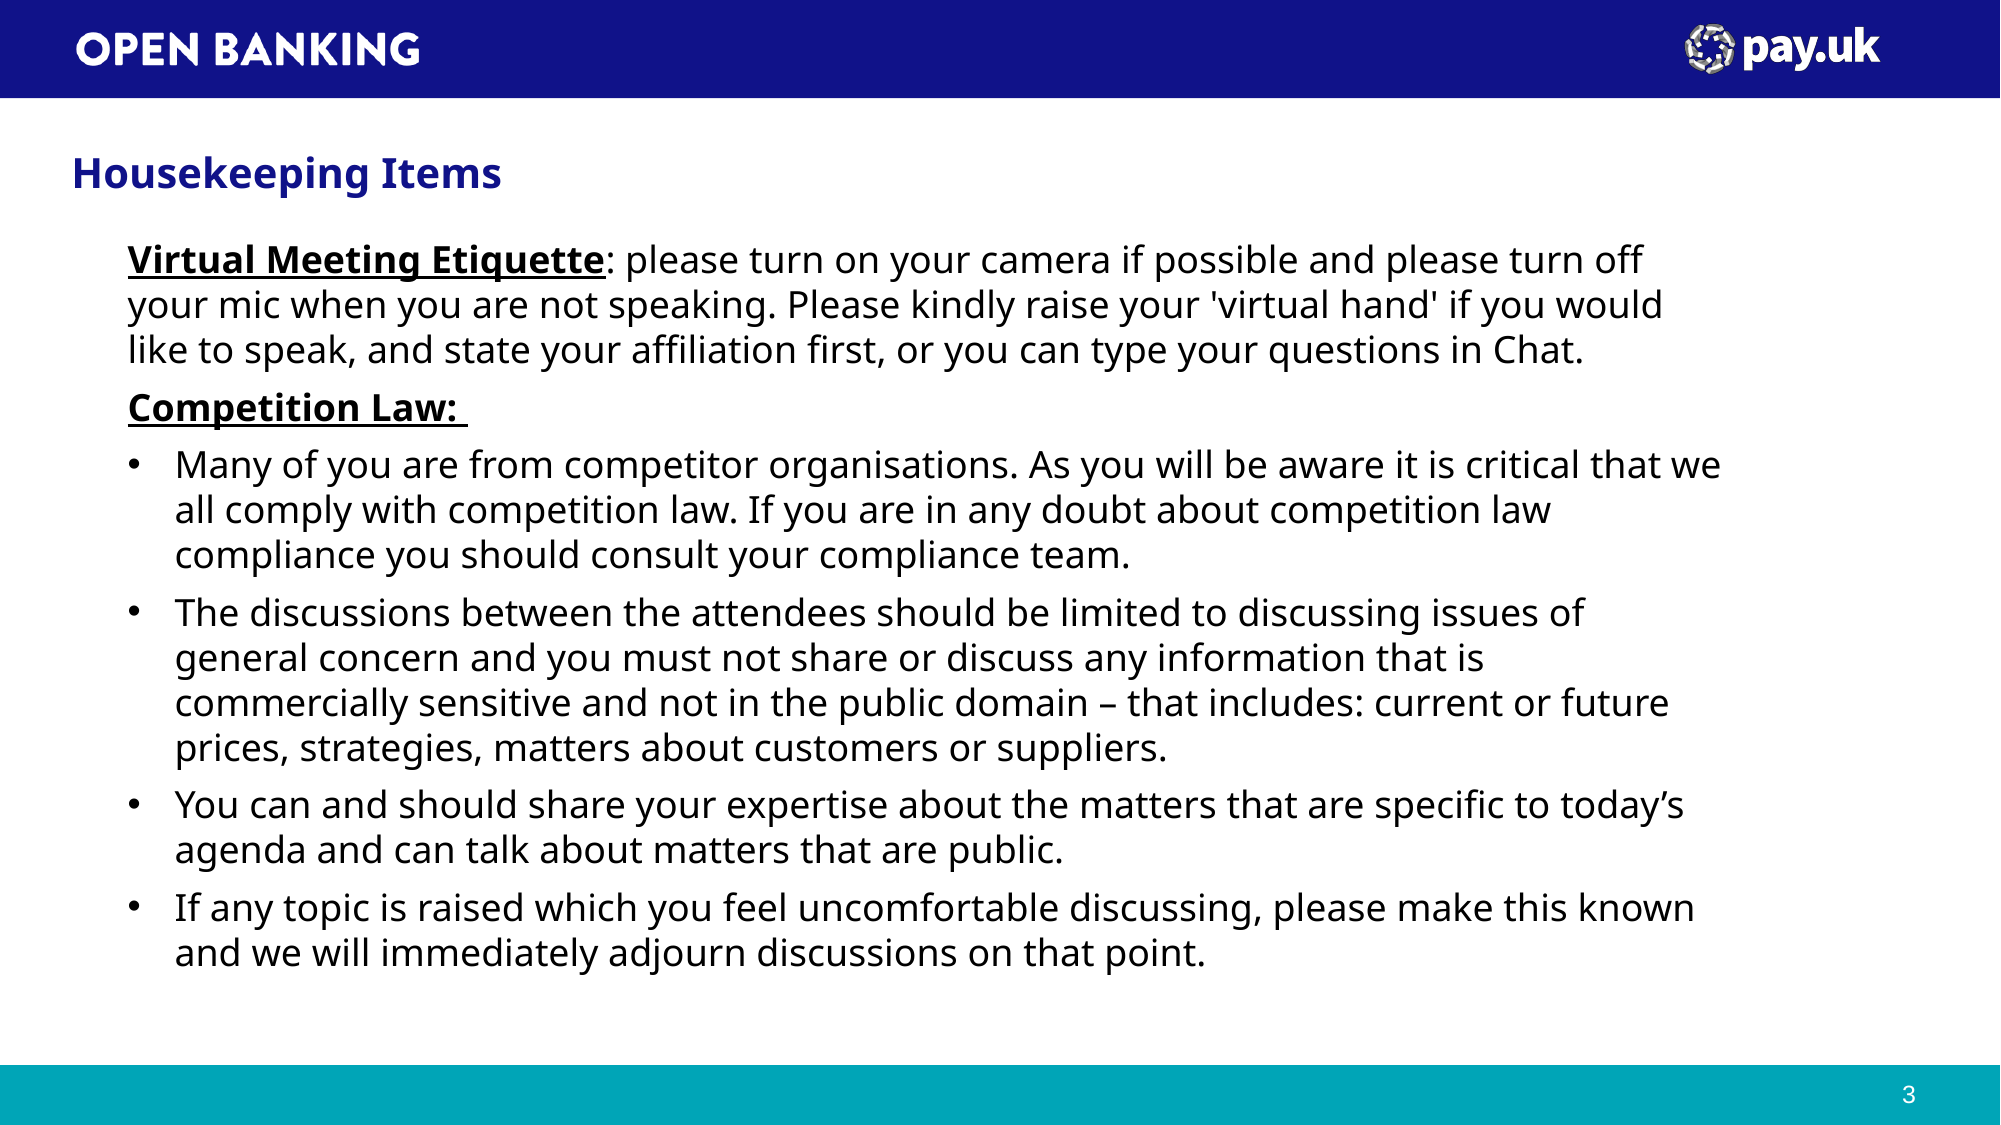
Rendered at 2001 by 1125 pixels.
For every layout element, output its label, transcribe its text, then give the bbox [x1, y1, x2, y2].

slide_number 3 [1412, 1064, 1932, 1124]
list Virtual Meeting Etiquette: please turn on your camera if possible and please turn off your mic when you are not speaking. Please kindly raise your 'virtual hand' if you would like to speak, and state your affiliation first, or you can type your questions in Chat. Competition Law: Many of you are from competitor organisations. As you will be aware it is critical that we all comply with competition law. If you are in any doubt about competition law compliance you should consult your compliance team. The discussions between the attendees should be limited to discussing issues of general concern and you must not share or discuss any information that is commercially sensitive and not in the public domain – that includes: current or future prices, strategies, matters about customers or suppliers. You can and should share your expertise about the matters that are specific to today’s agenda and can talk about matters that are public. If any topic is raised which you feel uncomfortable discussing, please make this known and we will immediately adjourn discussions on that point. [112, 228, 1744, 851]
picture [1677, 12, 1887, 79]
title Housekeeping Items [56, 145, 665, 229]
picture [43, 0, 452, 99]
